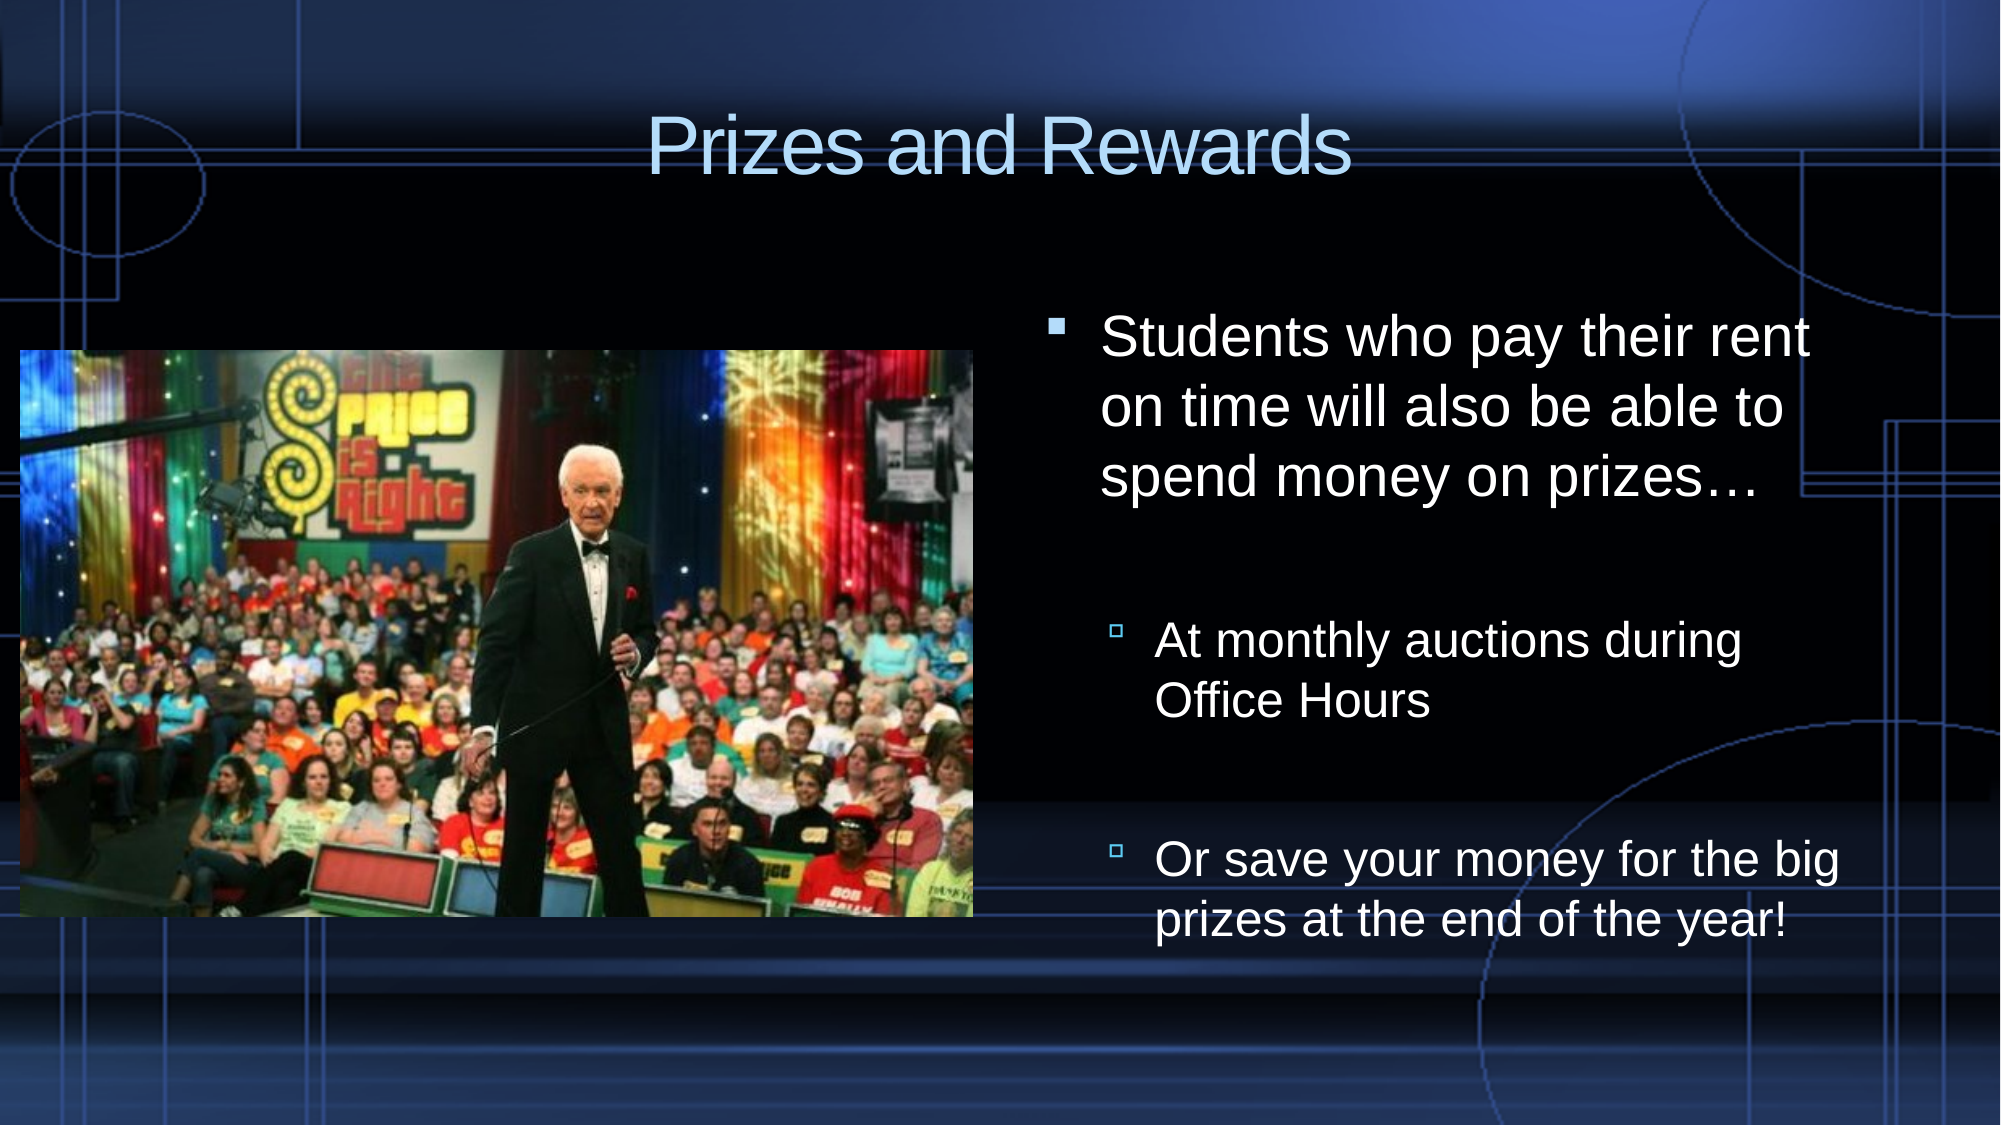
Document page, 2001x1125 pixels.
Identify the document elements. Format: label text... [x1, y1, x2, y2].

title Prizes and Rewards [99, 83, 1900, 234]
picture [0, 0, 2001, 1125]
list Students who pay their rent on time will also be able to spend money on prizes… At monthly auctions during Office Hours Or save your money for the big prizes at the end of the year! [1018, 290, 1902, 1033]
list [19, 350, 974, 918]
